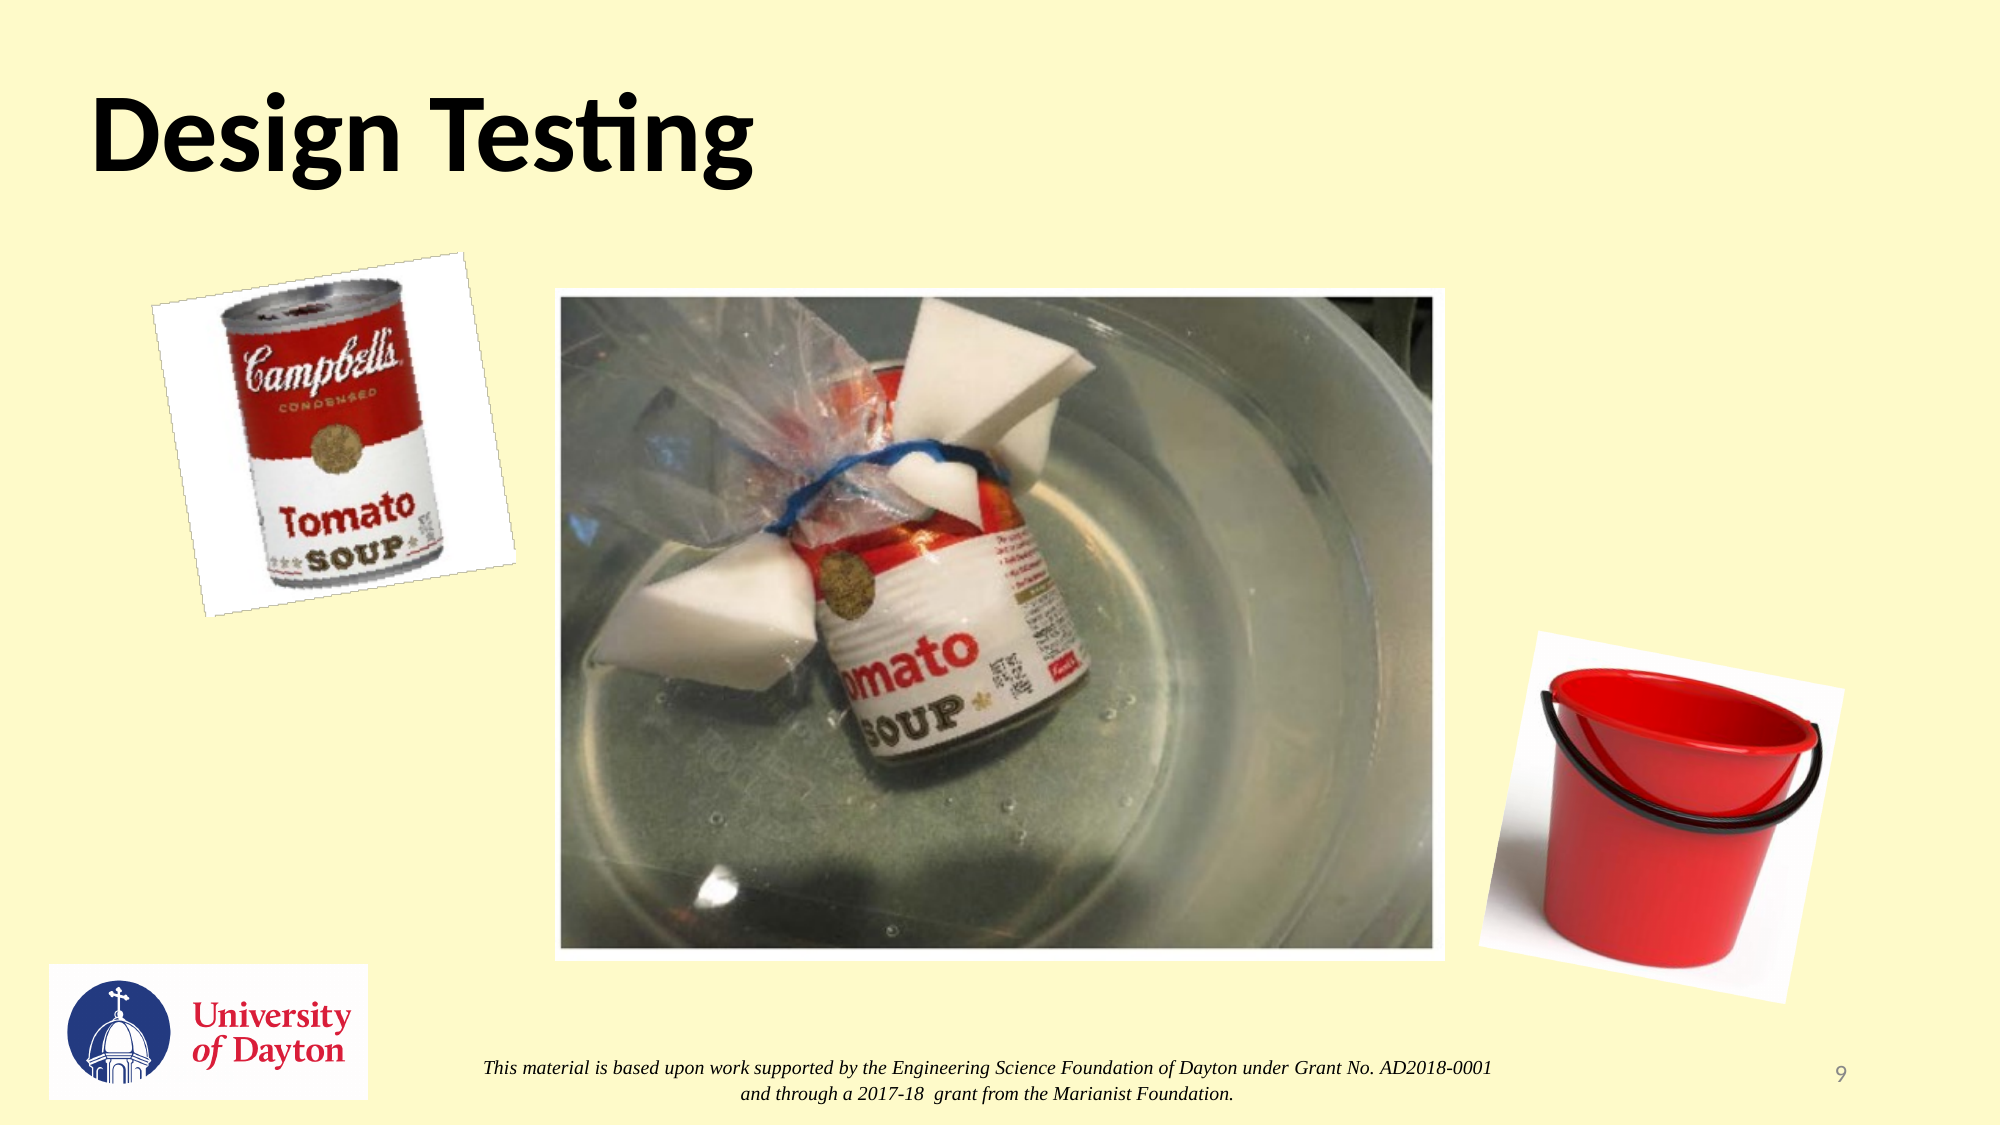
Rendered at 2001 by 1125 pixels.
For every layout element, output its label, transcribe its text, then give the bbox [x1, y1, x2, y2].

picture [1479, 631, 1844, 1003]
text_box Design Testing [75, 31, 1634, 240]
picture [555, 288, 1445, 961]
picture [48, 963, 369, 1101]
picture [153, 252, 516, 617]
